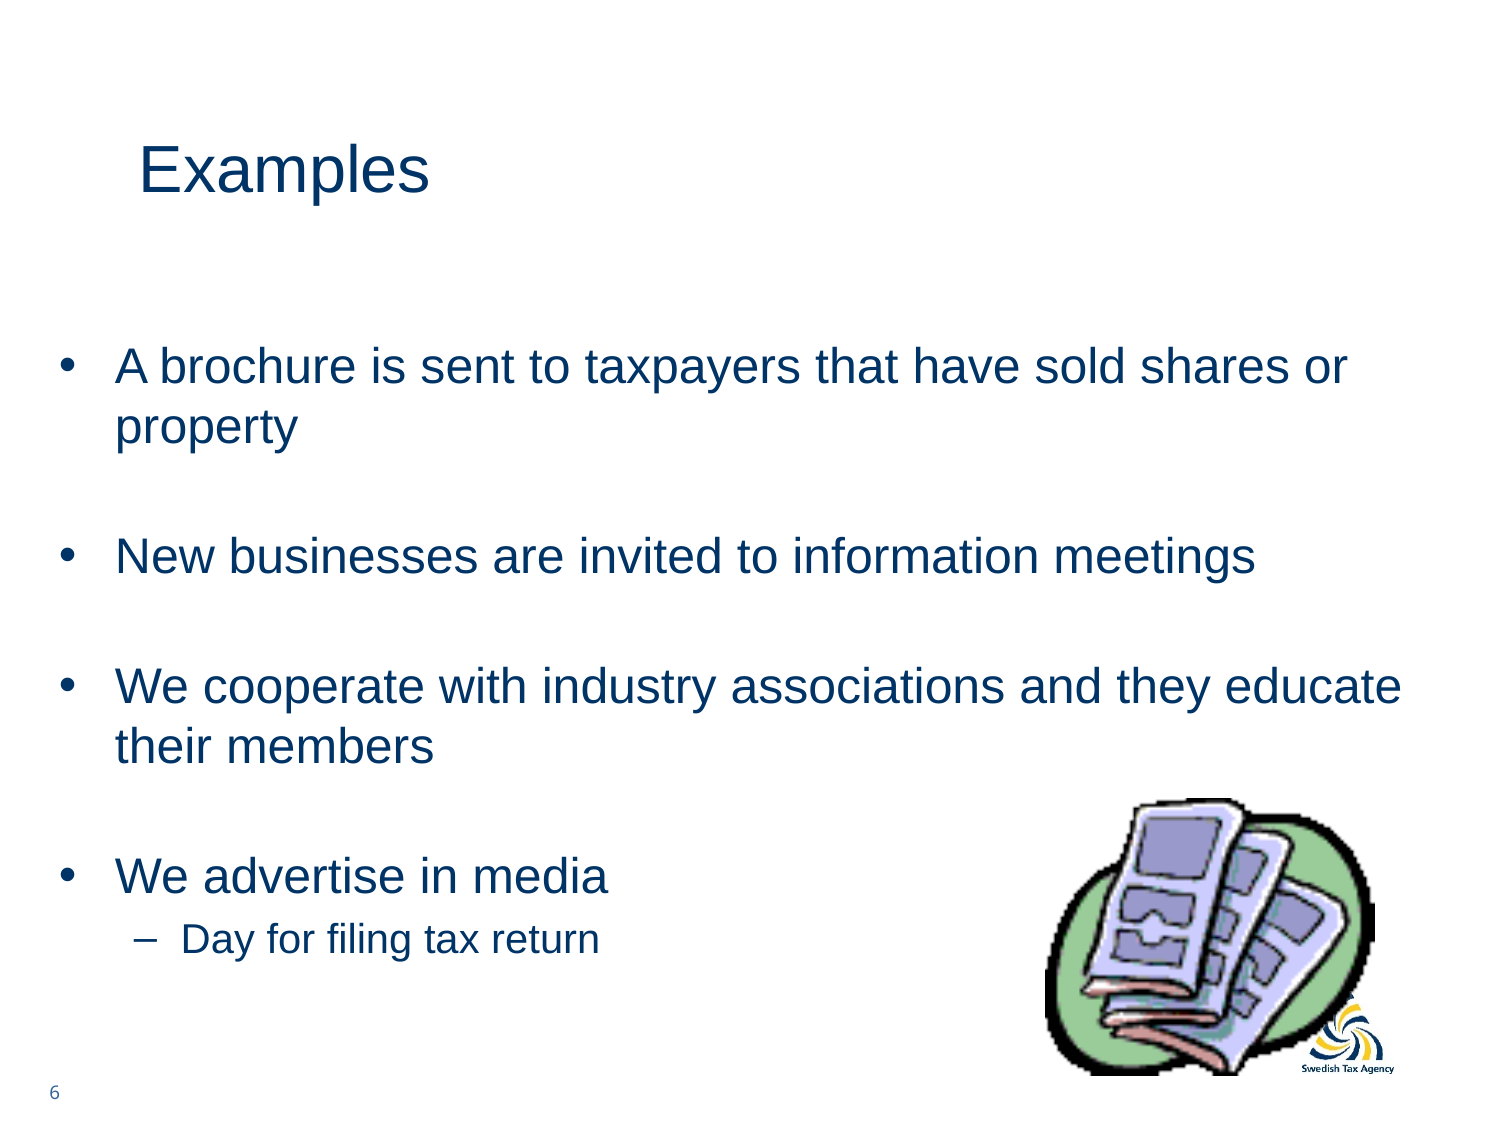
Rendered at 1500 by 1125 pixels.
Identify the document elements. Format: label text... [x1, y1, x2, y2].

title Examples [124, 118, 1376, 237]
picture [1045, 798, 1394, 1077]
list A brochure is sent to taxpayers that have sold shares or property New businesses are invited to information meetings We cooperate with industry associations and they educate their members We advertise in media Day for filing tax return [43, 326, 1456, 998]
text_box 6 [0, 1073, 75, 1125]
